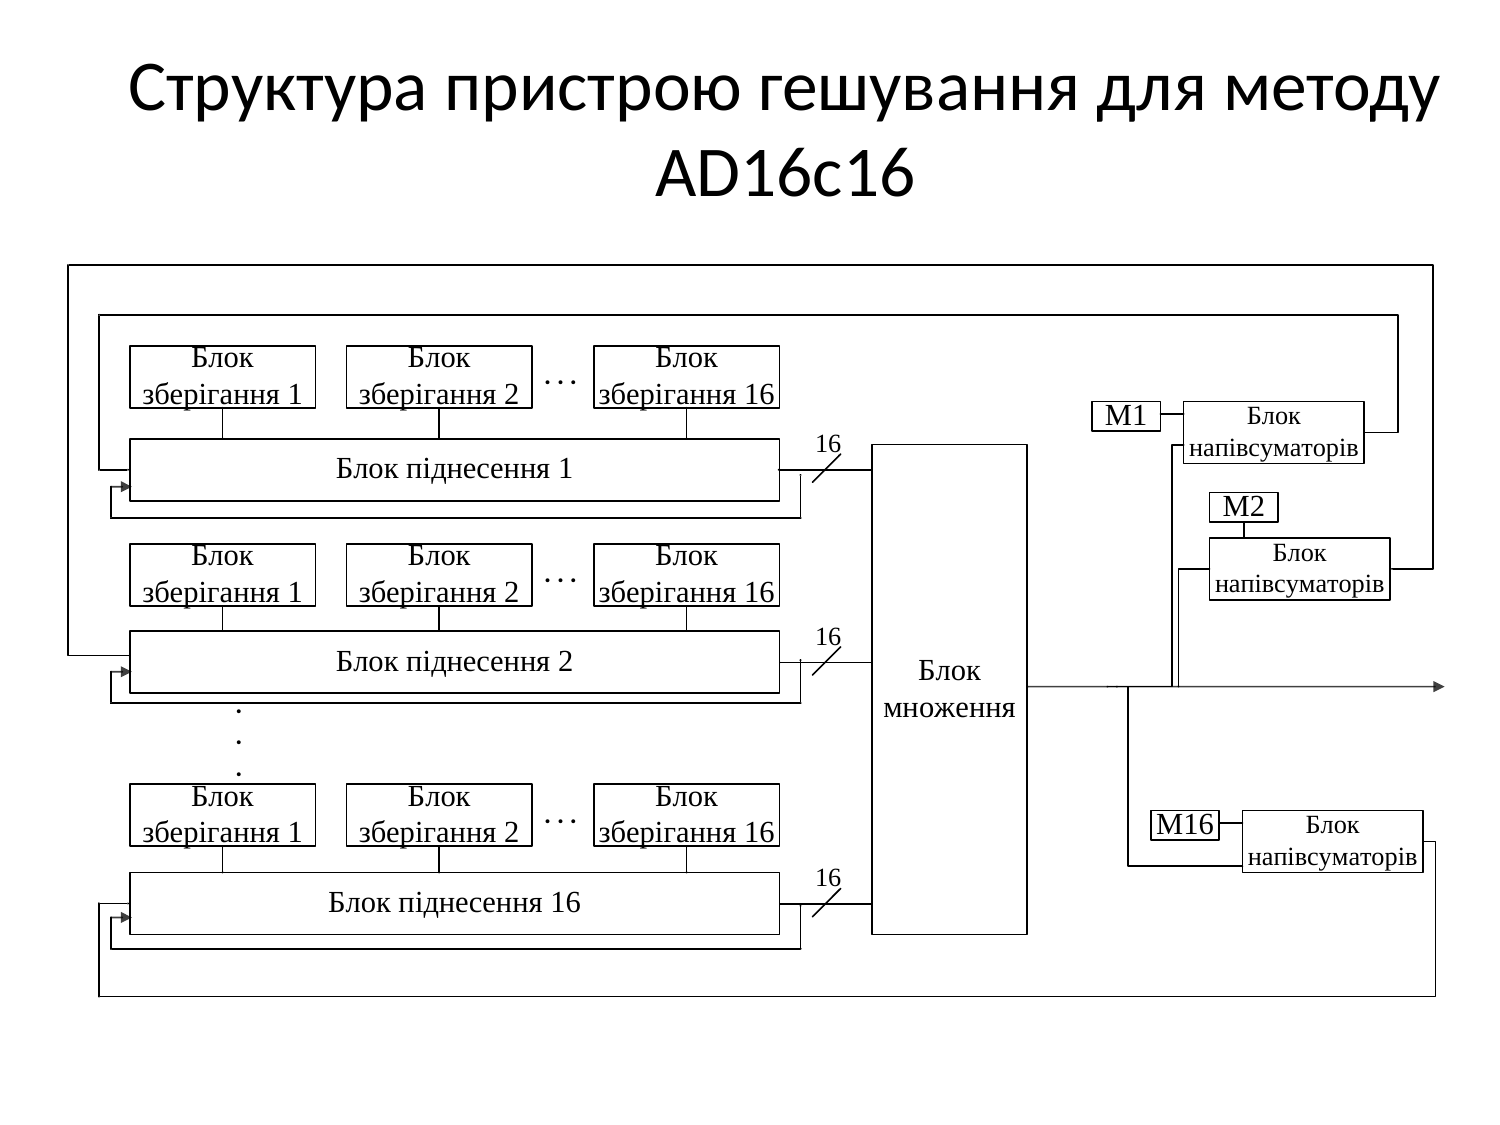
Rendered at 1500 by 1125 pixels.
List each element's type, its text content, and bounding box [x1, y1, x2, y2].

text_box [64, 243, 1460, 1000]
title Структура пристрою гешування для методу AD16с16 [88, 30, 1483, 219]
